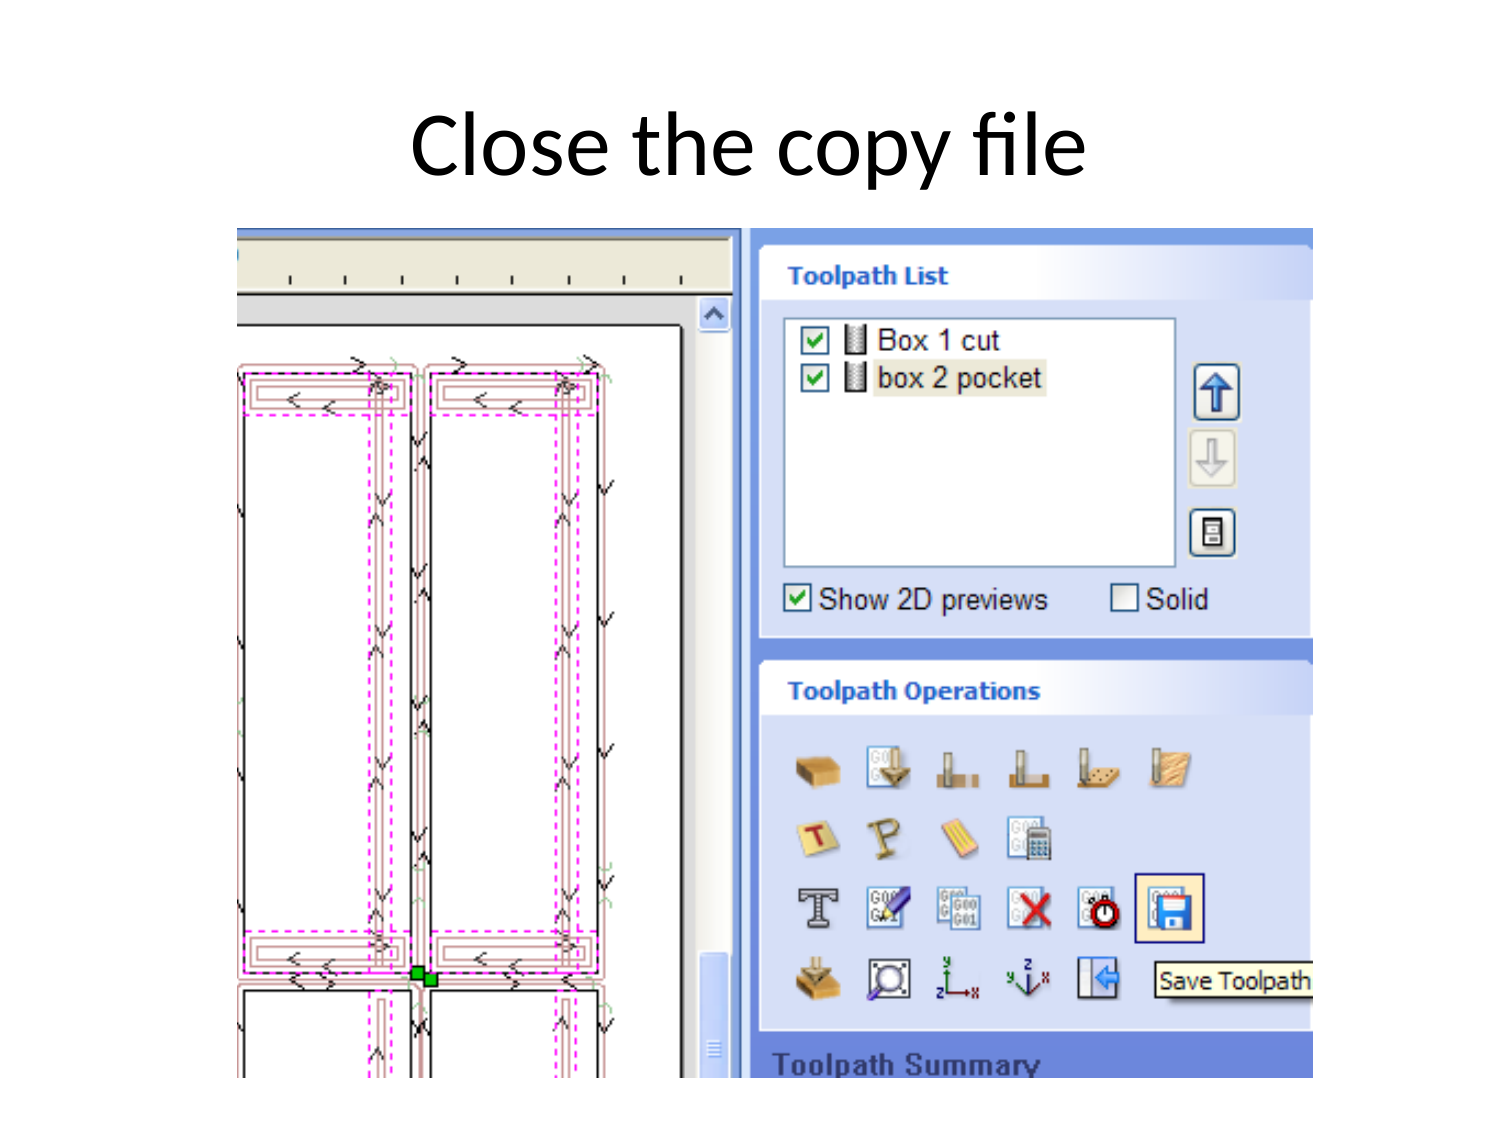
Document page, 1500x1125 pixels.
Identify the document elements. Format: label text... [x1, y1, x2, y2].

title Close the copy file [75, 45, 1425, 233]
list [237, 228, 1313, 1079]
